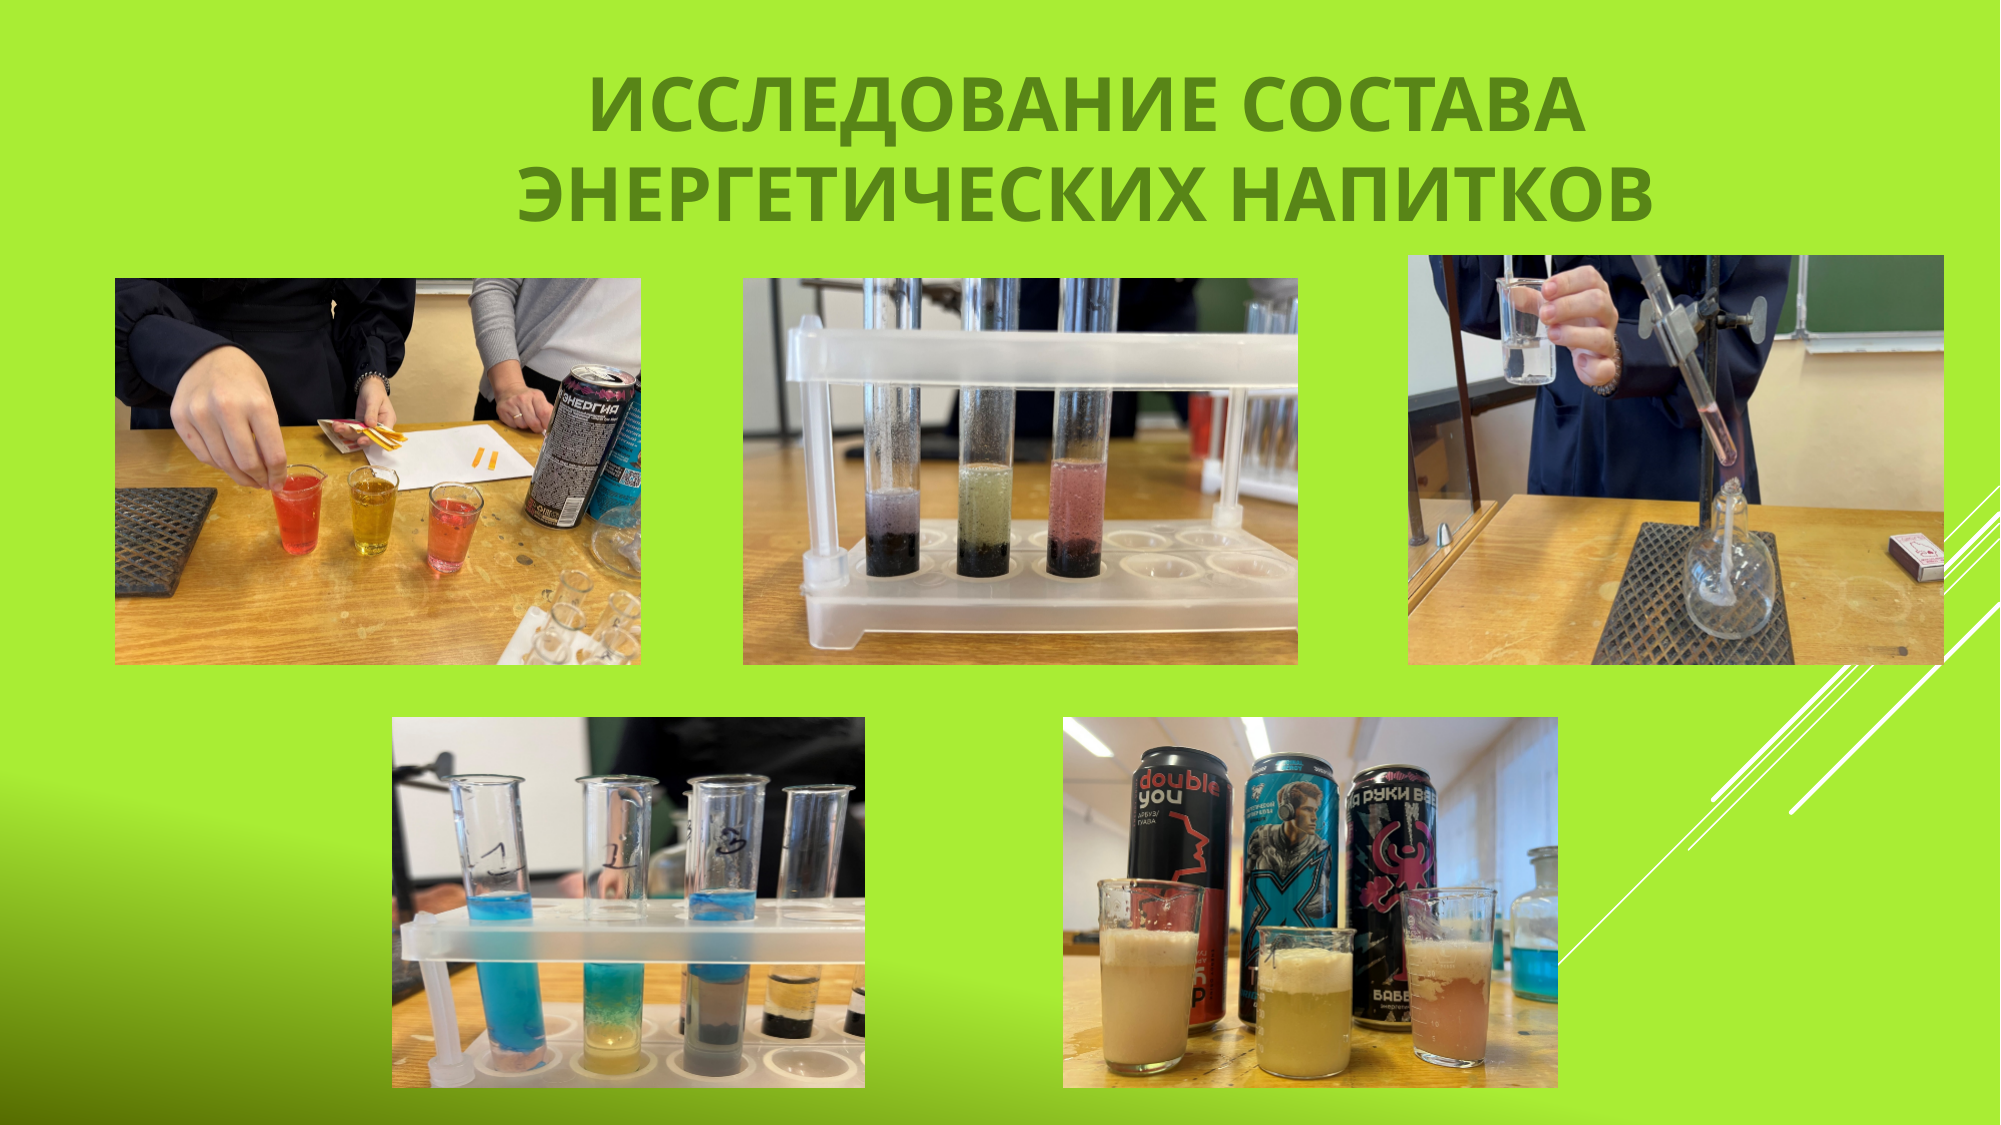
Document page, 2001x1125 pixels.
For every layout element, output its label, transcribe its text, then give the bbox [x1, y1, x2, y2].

picture [114, 278, 642, 666]
picture [1063, 717, 1558, 1088]
picture [742, 278, 1298, 666]
picture [392, 717, 865, 1088]
picture [1407, 254, 1945, 666]
title Исследование состава энергетических напитков [256, 77, 1918, 245]
